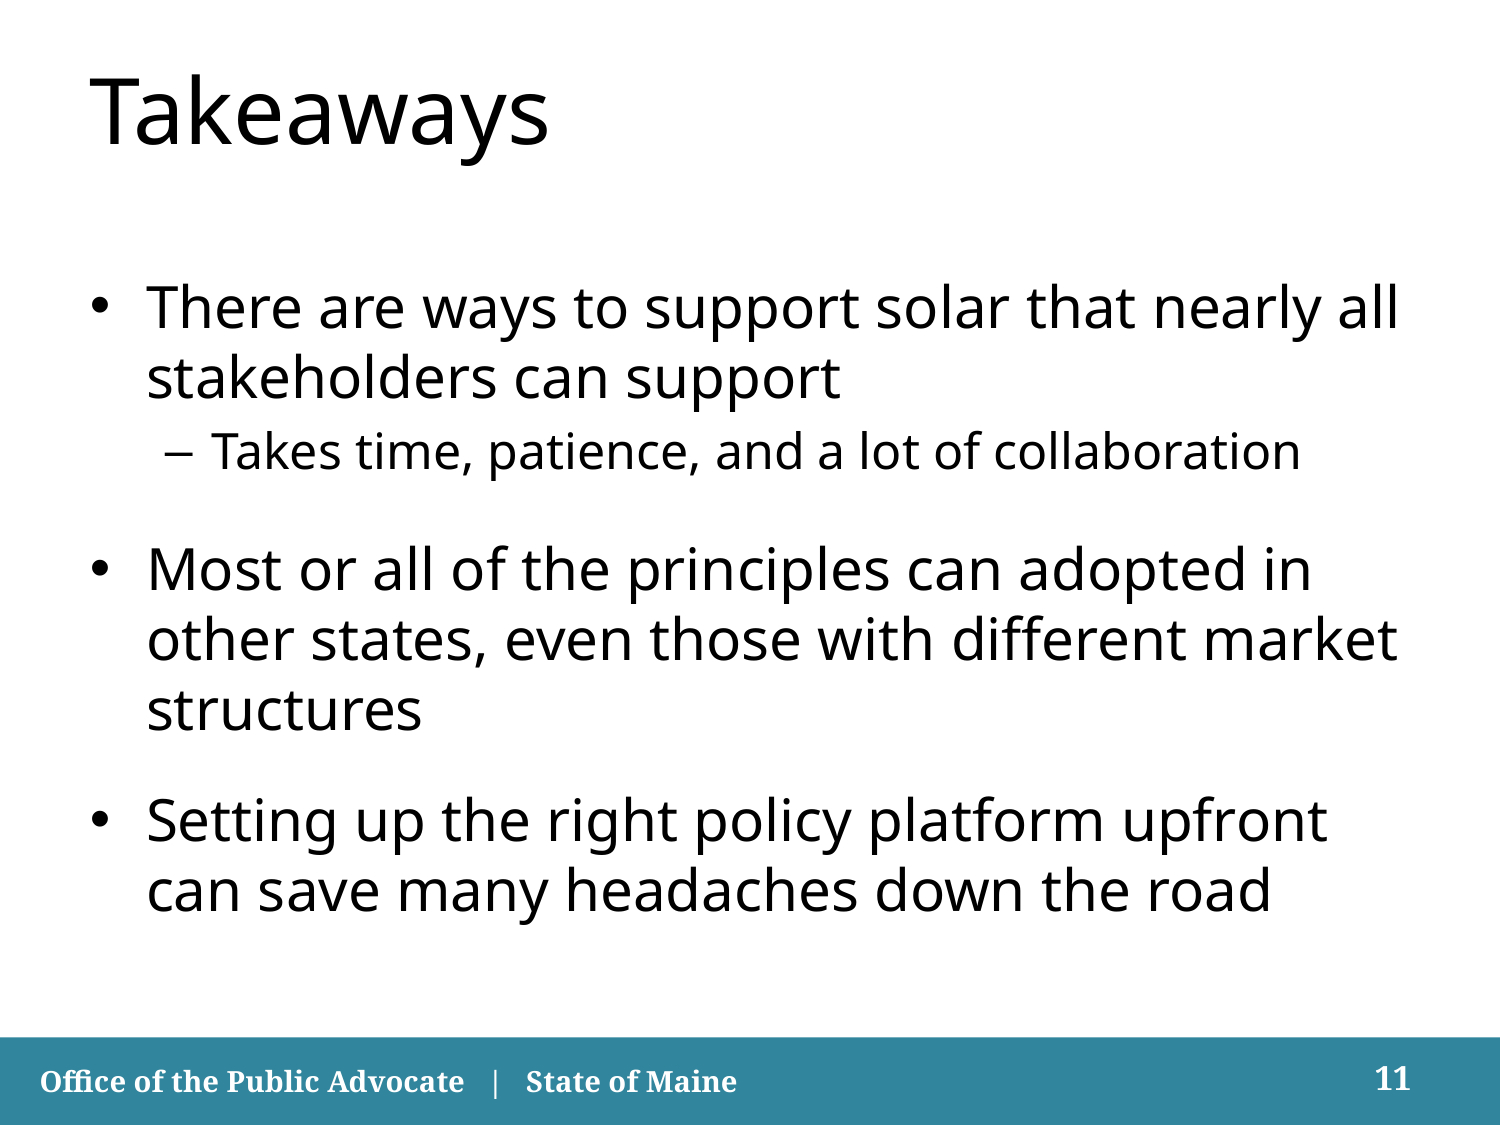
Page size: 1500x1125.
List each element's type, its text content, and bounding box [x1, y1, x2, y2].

list There are ways to support solar that nearly all stakeholders can support Takes time, patience, and a lot of collaboration Most or all of the principles can adopted in other states, even those with different market structures Setting up the right policy platform upfront can save many headaches down the road [75, 262, 1425, 1005]
slide_number 11 [1076, 1049, 1427, 1110]
title Takeaways [75, 45, 1425, 233]
